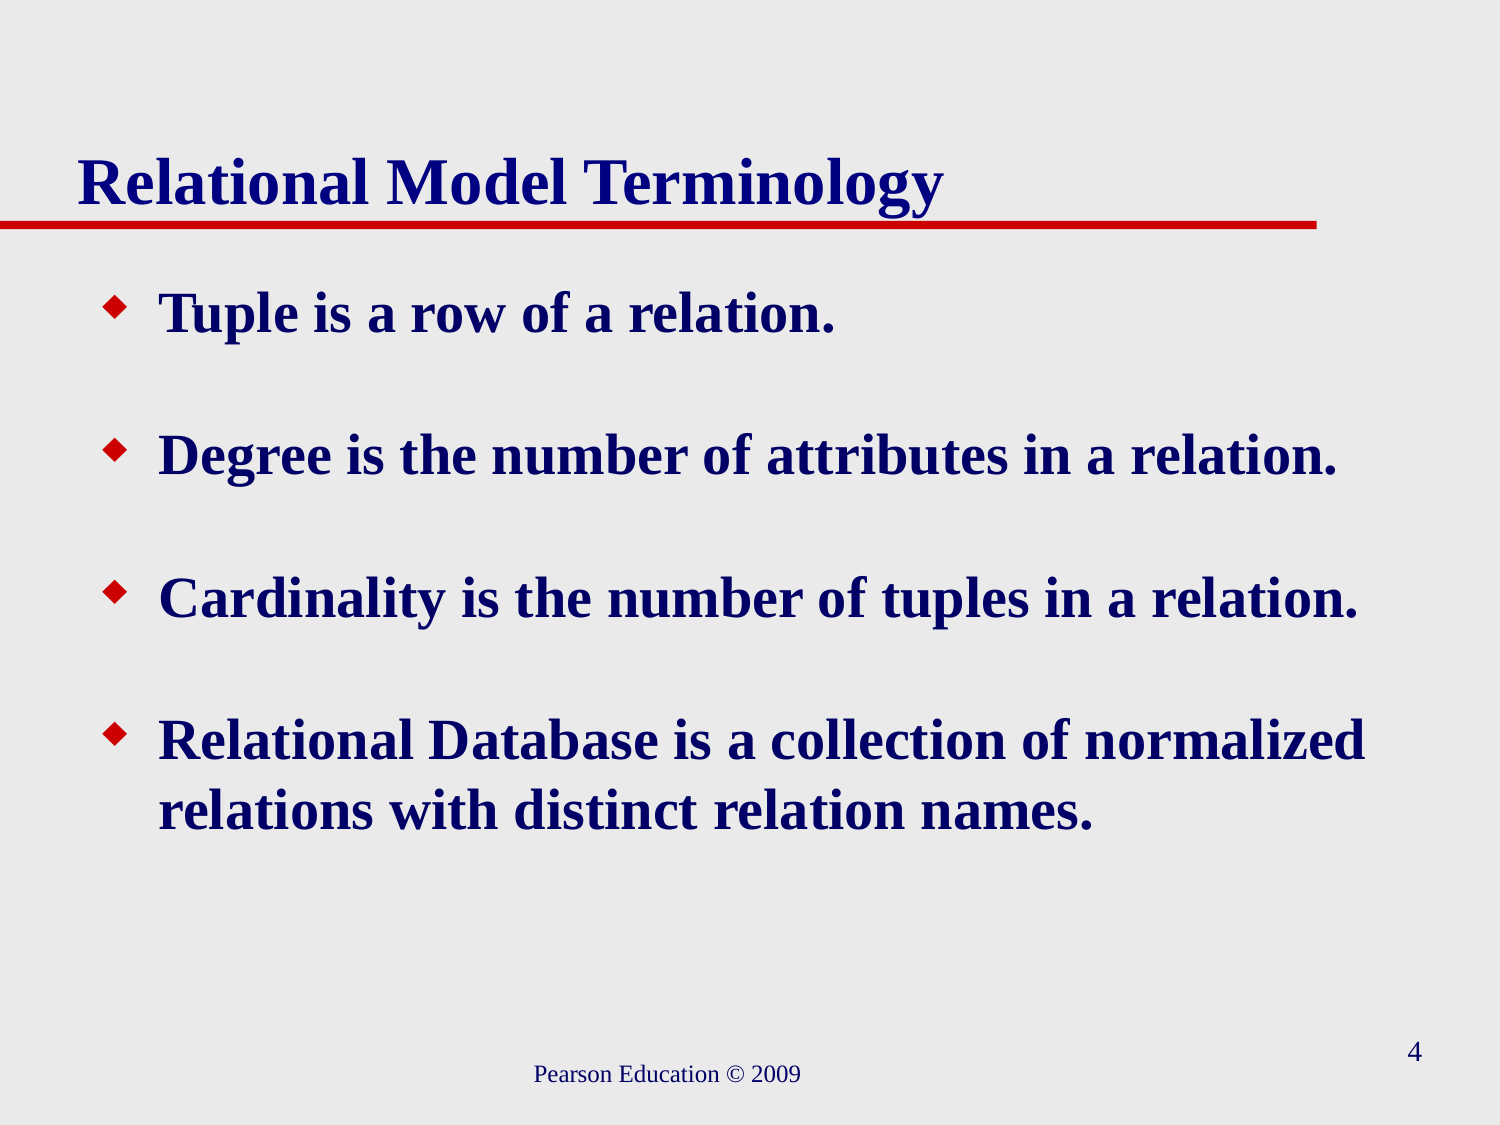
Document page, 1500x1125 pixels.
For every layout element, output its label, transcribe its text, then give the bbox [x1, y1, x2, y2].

slide_number 4 [1125, 1012, 1438, 1088]
title Relational Model Terminology [62, 43, 1338, 226]
list Tuple is a row of a relation. Degree is the number of attributes in a relation. Cardinality is the number of tuples in a relation. Relational Database is a collection of normalized relations with distinct relation names. [87, 266, 1413, 943]
text_box Pearson Education © 2009 [512, 1050, 1038, 1095]
